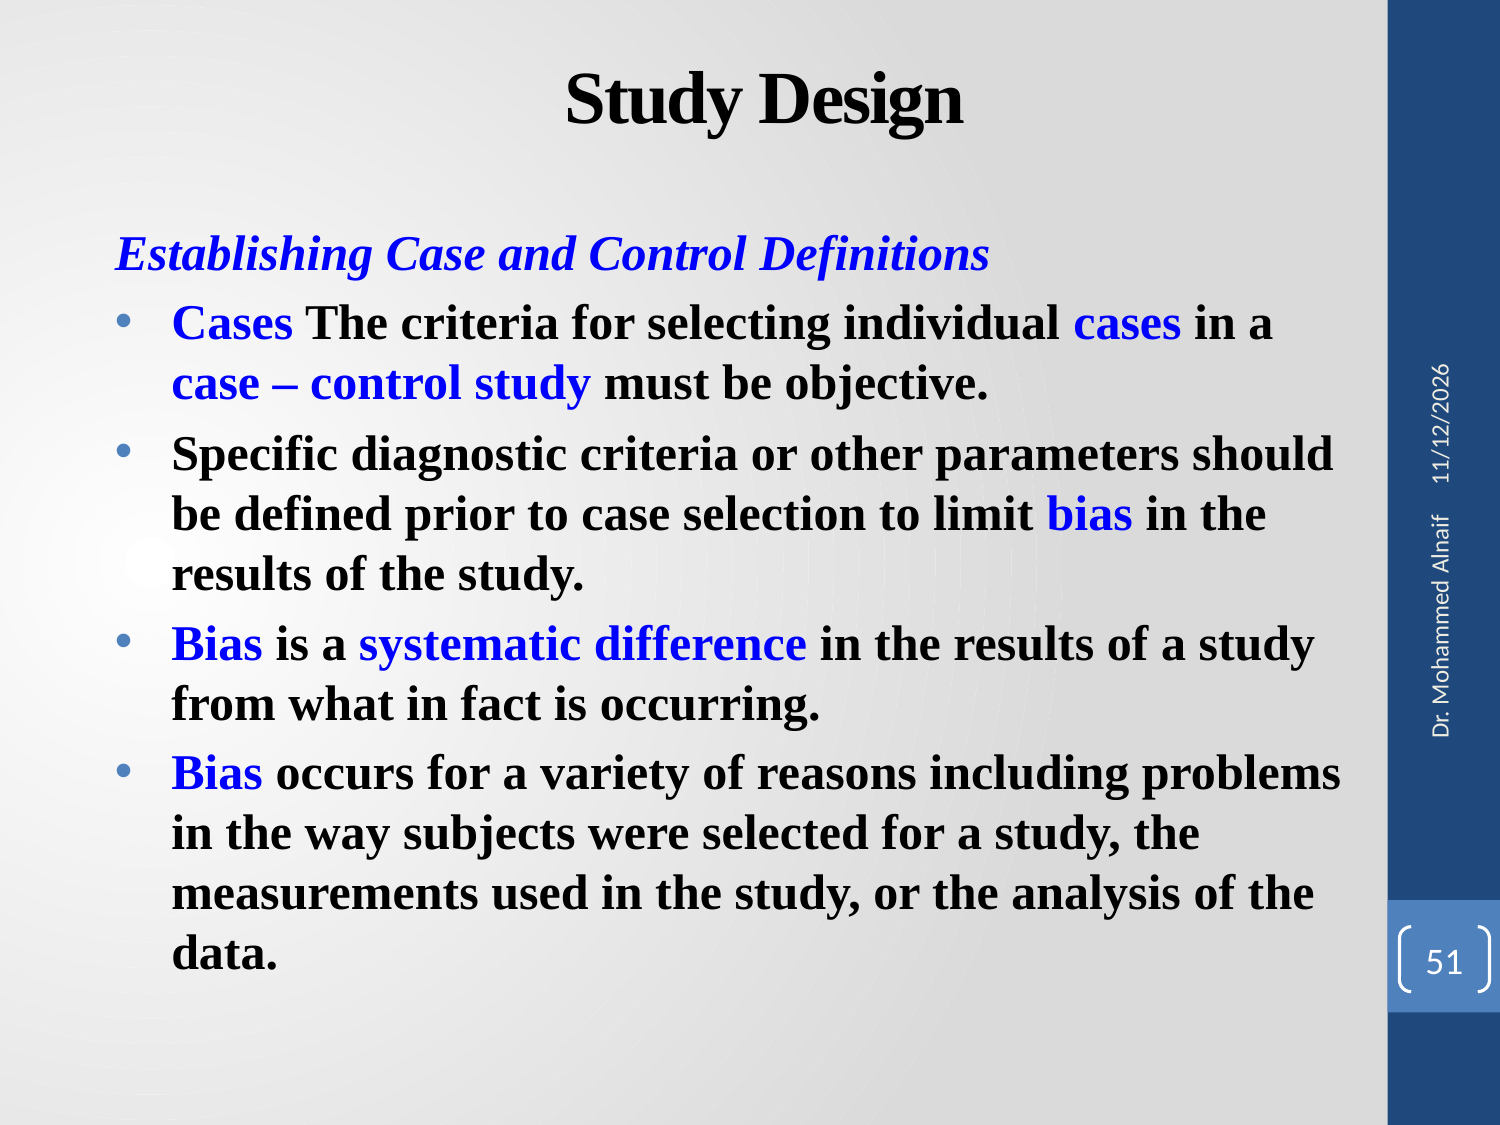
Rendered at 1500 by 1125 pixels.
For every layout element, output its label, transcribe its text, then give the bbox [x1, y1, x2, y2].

footer Dr. Mohammed Alnaif [1408, 500, 1469, 889]
title Study Design [112, 37, 1388, 147]
subtitle Establishing Case and Control Definitions Cases The criteria for selecting individual cases in a case – control study must be objective. Specific diagnostic criteria or other parameters should be defined prior to case selection to limit bias in the results of the study. Bias is a systematic difference in the results of a study from what in fact is occurring. Bias occurs for a variety of reasons including problems in the way subjects were selected for a study, the measurements used in the study, or the analysis of the data. [99, 212, 1375, 1025]
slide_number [1408, 100, 1469, 500]
slide_number 51 [1397, 925, 1492, 994]
